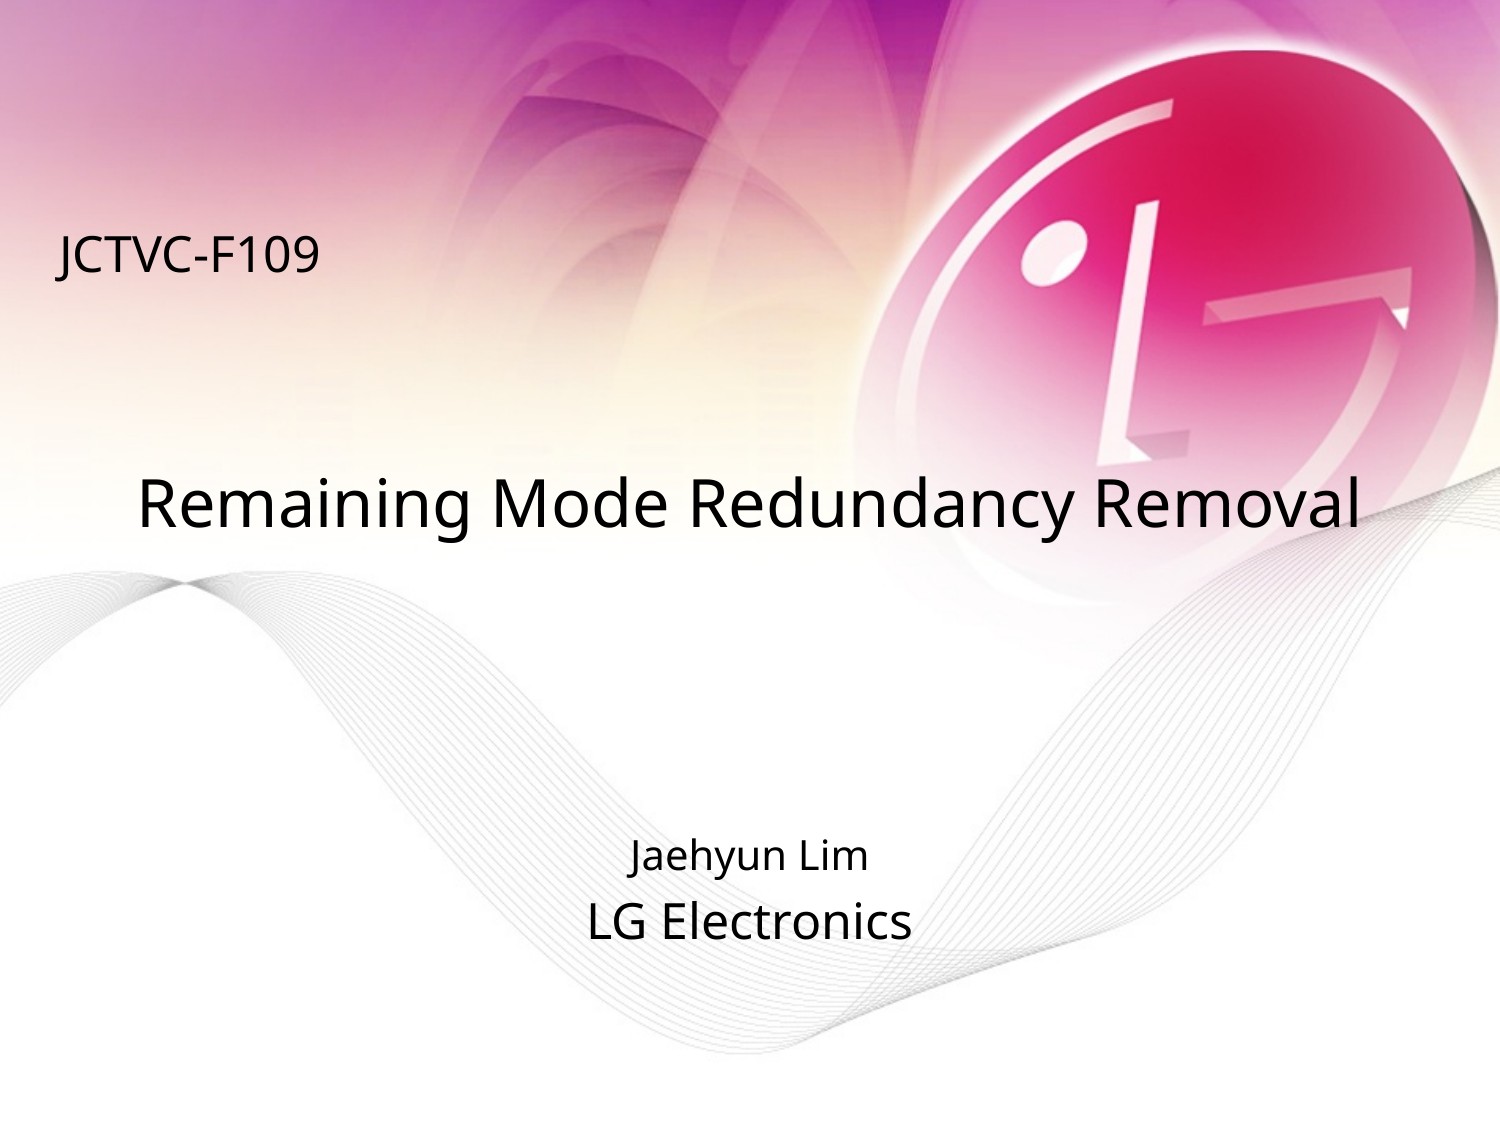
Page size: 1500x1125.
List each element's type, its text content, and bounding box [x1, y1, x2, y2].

picture [0, 0, 1500, 1125]
text_box JCTVC-F109 [44, 184, 336, 290]
subtitle Jaehyun Lim LG Electronics [224, 802, 1276, 977]
title Remaining Mode Redundancy Removal [112, 380, 1388, 622]
